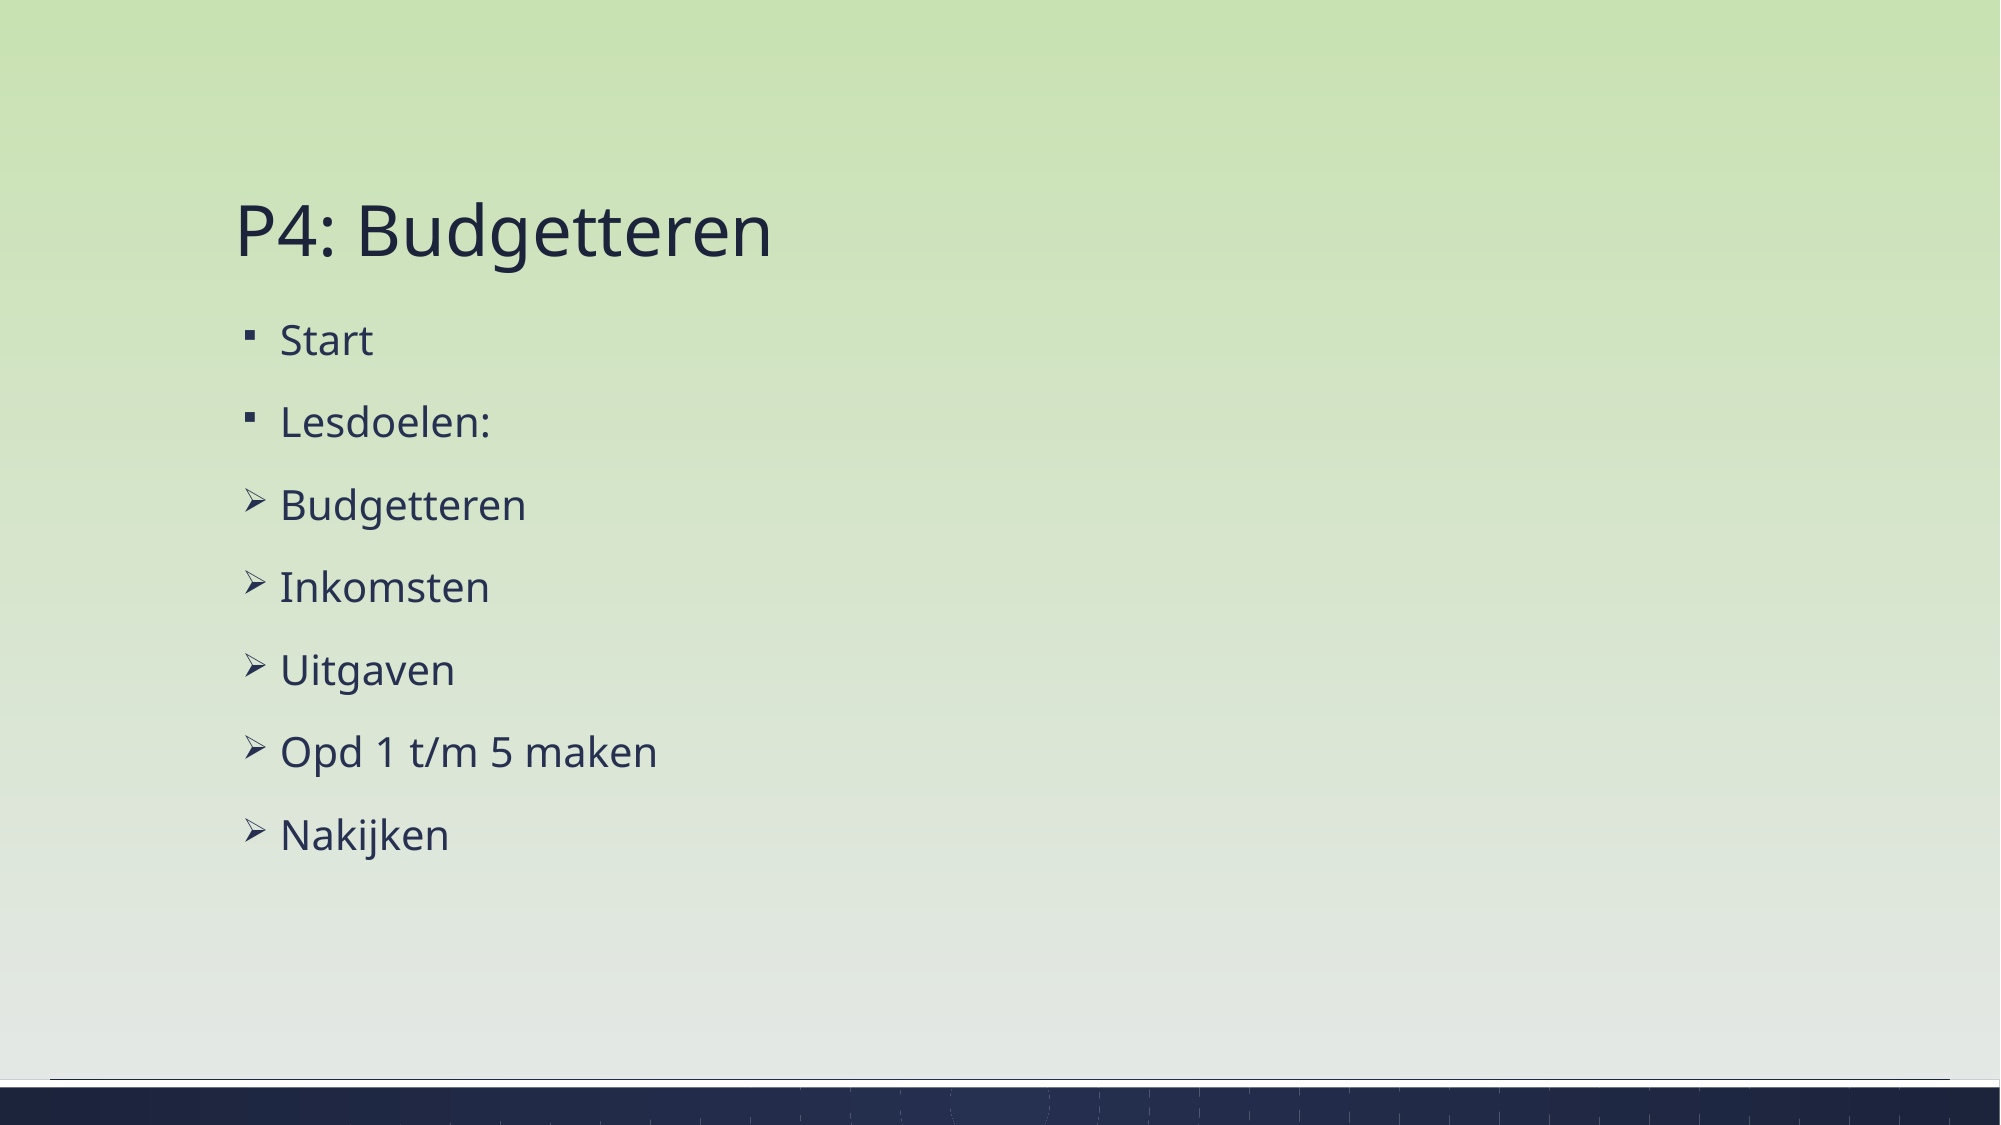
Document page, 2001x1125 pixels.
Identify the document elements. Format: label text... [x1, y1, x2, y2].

list Start Lesdoelen: Budgetteren Inkomsten Uitgaven Opd 1 t/m 5 maken Nakijken [219, 311, 1780, 990]
title P4: Budgetteren [219, 76, 1780, 279]
